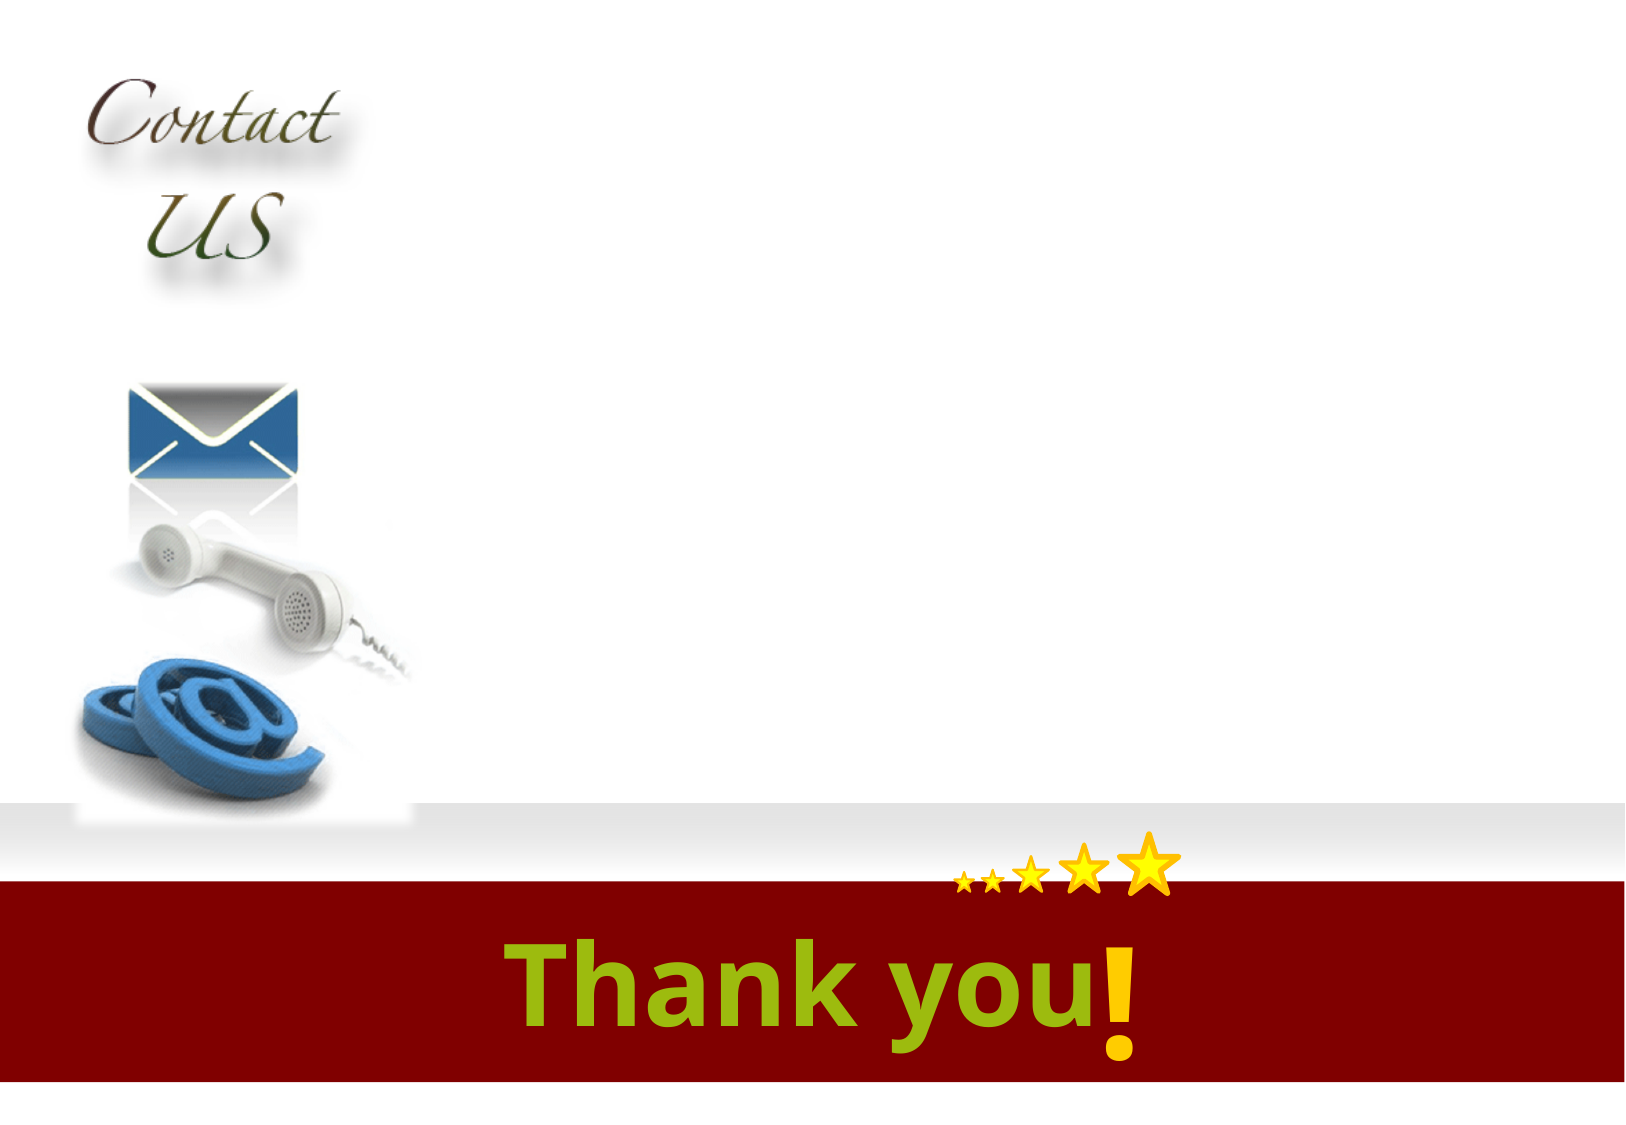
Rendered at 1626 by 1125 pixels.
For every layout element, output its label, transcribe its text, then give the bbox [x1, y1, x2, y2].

picture [82, 395, 406, 818]
picture [0, 30, 414, 323]
text_box ! [1060, 952, 1179, 1041]
text_box Thank you [487, 905, 1132, 994]
